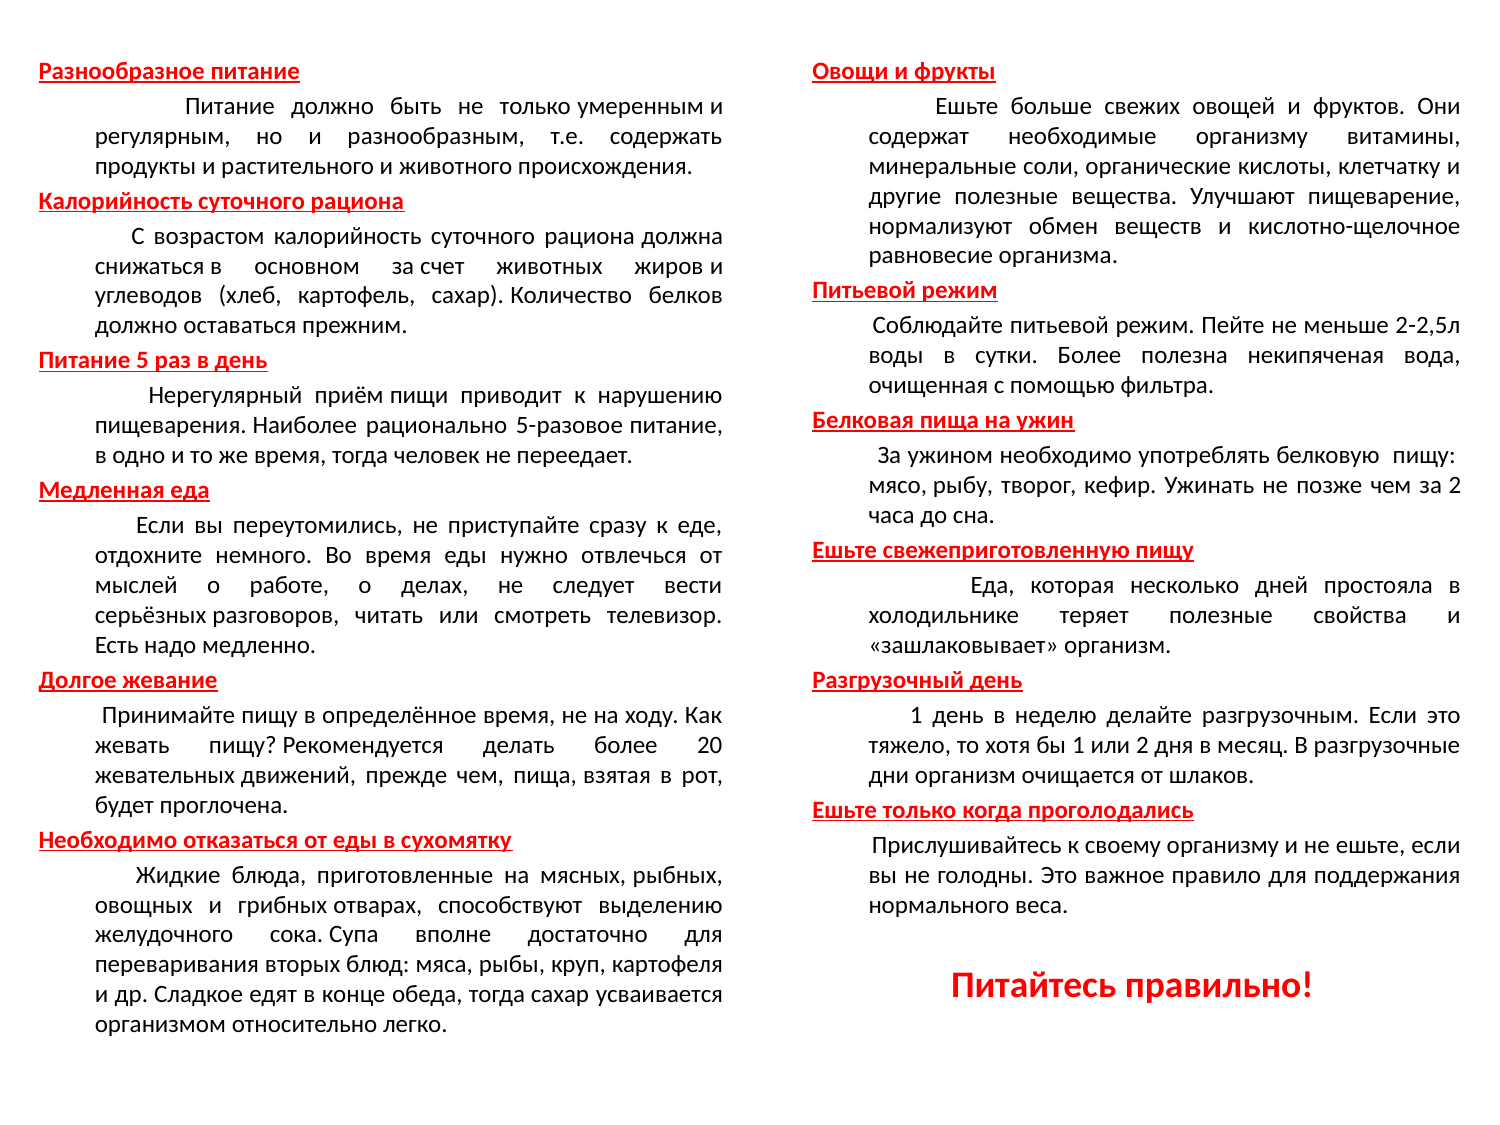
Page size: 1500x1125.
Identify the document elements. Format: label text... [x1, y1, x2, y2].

list Разнообразное питание Питание должно быть не только умеренным и регулярным, но и разнообразным, т.е. содержать продукты и растительного и животного происхождения. Калорийность суточного рациона С возрастом калорийность суточного рациона должна снижаться в основном за счет животных жиров и углеводов (хлеб, картофель, сахар). Количество белков должно оставаться прежним. Питание 5 раз в день Нерегулярный приём пищи приводит к нарушению пищеварения. Наиболее рационально 5-разовое питание, в одно и то же время, тогда человек не переедает. Медленная еда Если вы переутомились, не приступайте сразу к еде, отдохните немного. Во время еды нужно отвлечься от мыслей о работе, о делах, не следует вести серьёзных разговоров, читать или смотреть телевизор. Есть надо медленно. Долгое жевание Принимайте пищу в определённое время, не на ходу. Как жевать пищу? Рекомендуется делать более 20 жевательных движений, прежде чем, пища, взятая в рот, будет проглочена. Необходимо отказаться от еды в сухомятку Жидкие блюда, приготовленные на мясных, рыбных, овощных и грибных отварах, способствуют выделению желудочного сока. Супа вполне достаточно для переваривания вторых блюд: мяса, рыбы, круп, картофеля и др. Сладкое едят в конце обеда, тогда сахар усваивается организмом относительно легко. [23, 46, 739, 1125]
list Овощи и фрукты Ешьте больше свежих овощей и фруктов. Они содержат необходимые организму витамины, минеральные соли, органические кислоты, клетчатку и другие полезные вещества. Улучшают пищеварение, нормализуют обмен веществ и кислотно-щелочное равновесие организма. Питьевой режим Соблюдайте питьевой режим. Пейте не меньше 2-2,5л воды в сутки. Более полезна некипяченая вода, очищенная с помощью фильтра. Белковая пища на ужин За ужином необходимо употреблять белковую пищу: мясо, рыбу, творог, кефир. Ужинать не позже чем за 2 часа до сна. Ешьте свежеприготовленную пищу Еда, которая несколько дней простояла в холодильнике теряет полезные свойства и «зашлаковывает» организм. Разгрузочный день 1 день в неделю делайте разгрузочным. Если это тяжело, то хотя бы 1 или 2 дня в месяц. В разгрузочные дни организм очищается от шлаков. Ешьте только когда проголодались Прислушивайтесь к своему организму и не ешьте, если вы не голодны. Это важное правило для поддержания нормального веса. Питайтесь правильно! [797, 46, 1477, 1125]
